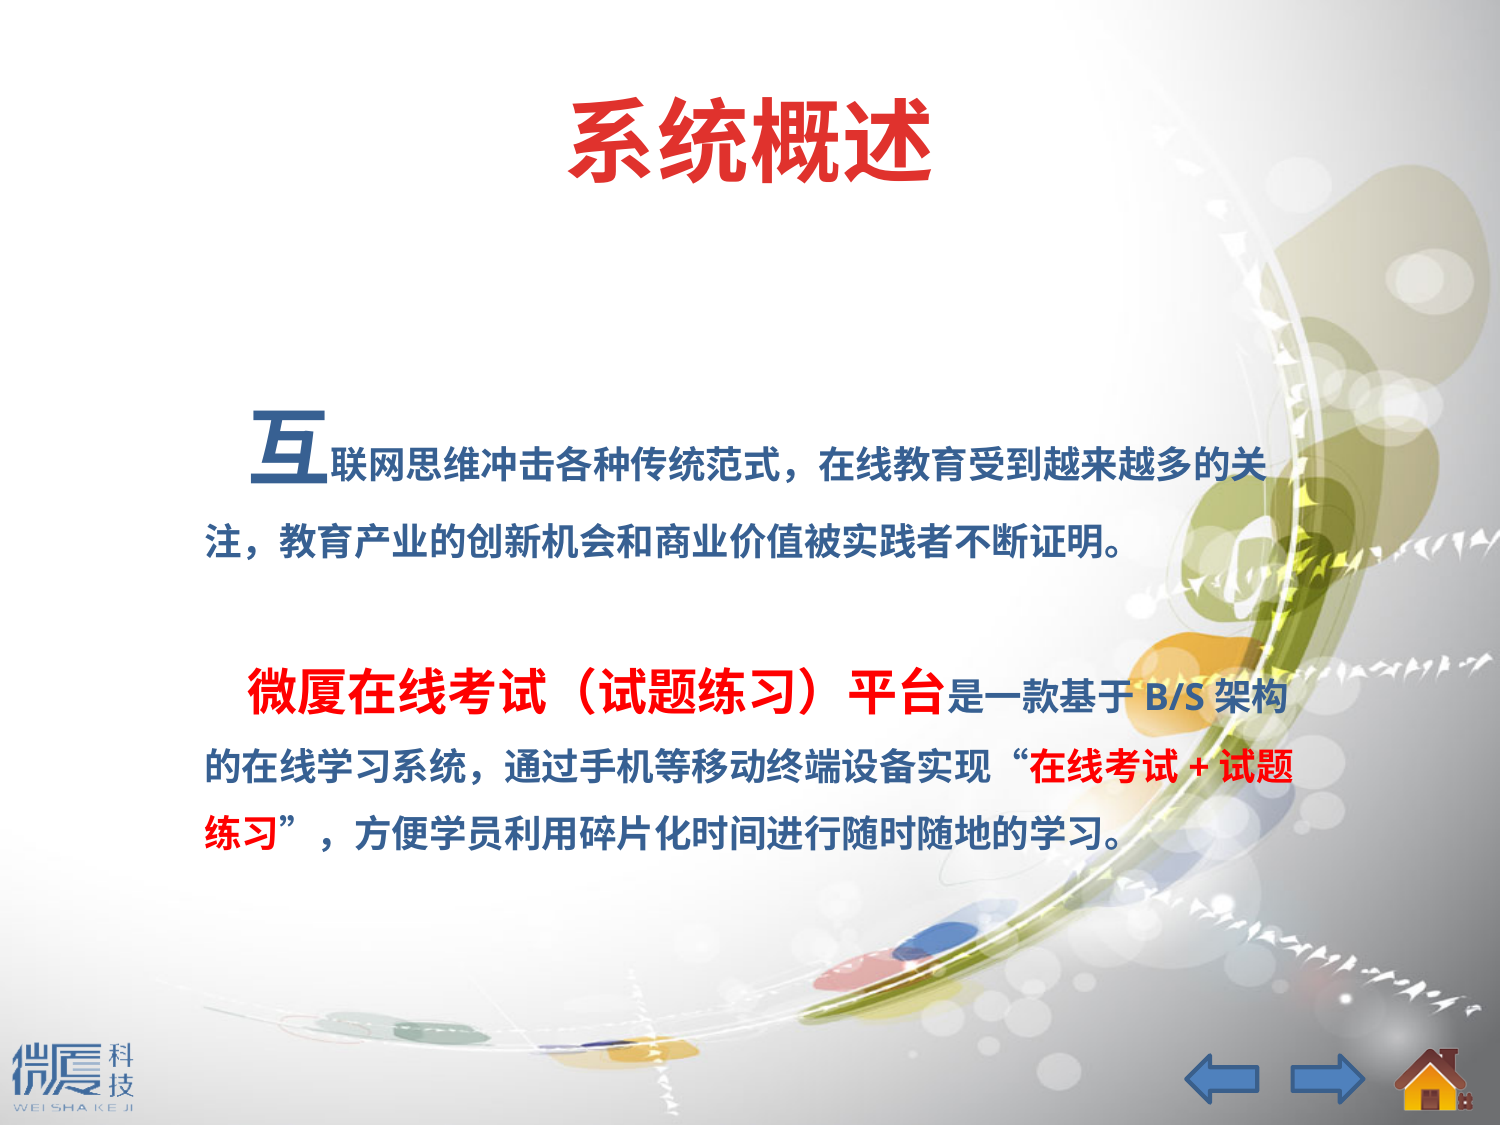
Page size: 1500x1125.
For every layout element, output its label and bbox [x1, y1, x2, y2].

picture [0, 0, 1500, 1125]
list [74, 262, 1426, 1006]
text_box [1186, 1039, 1485, 1118]
